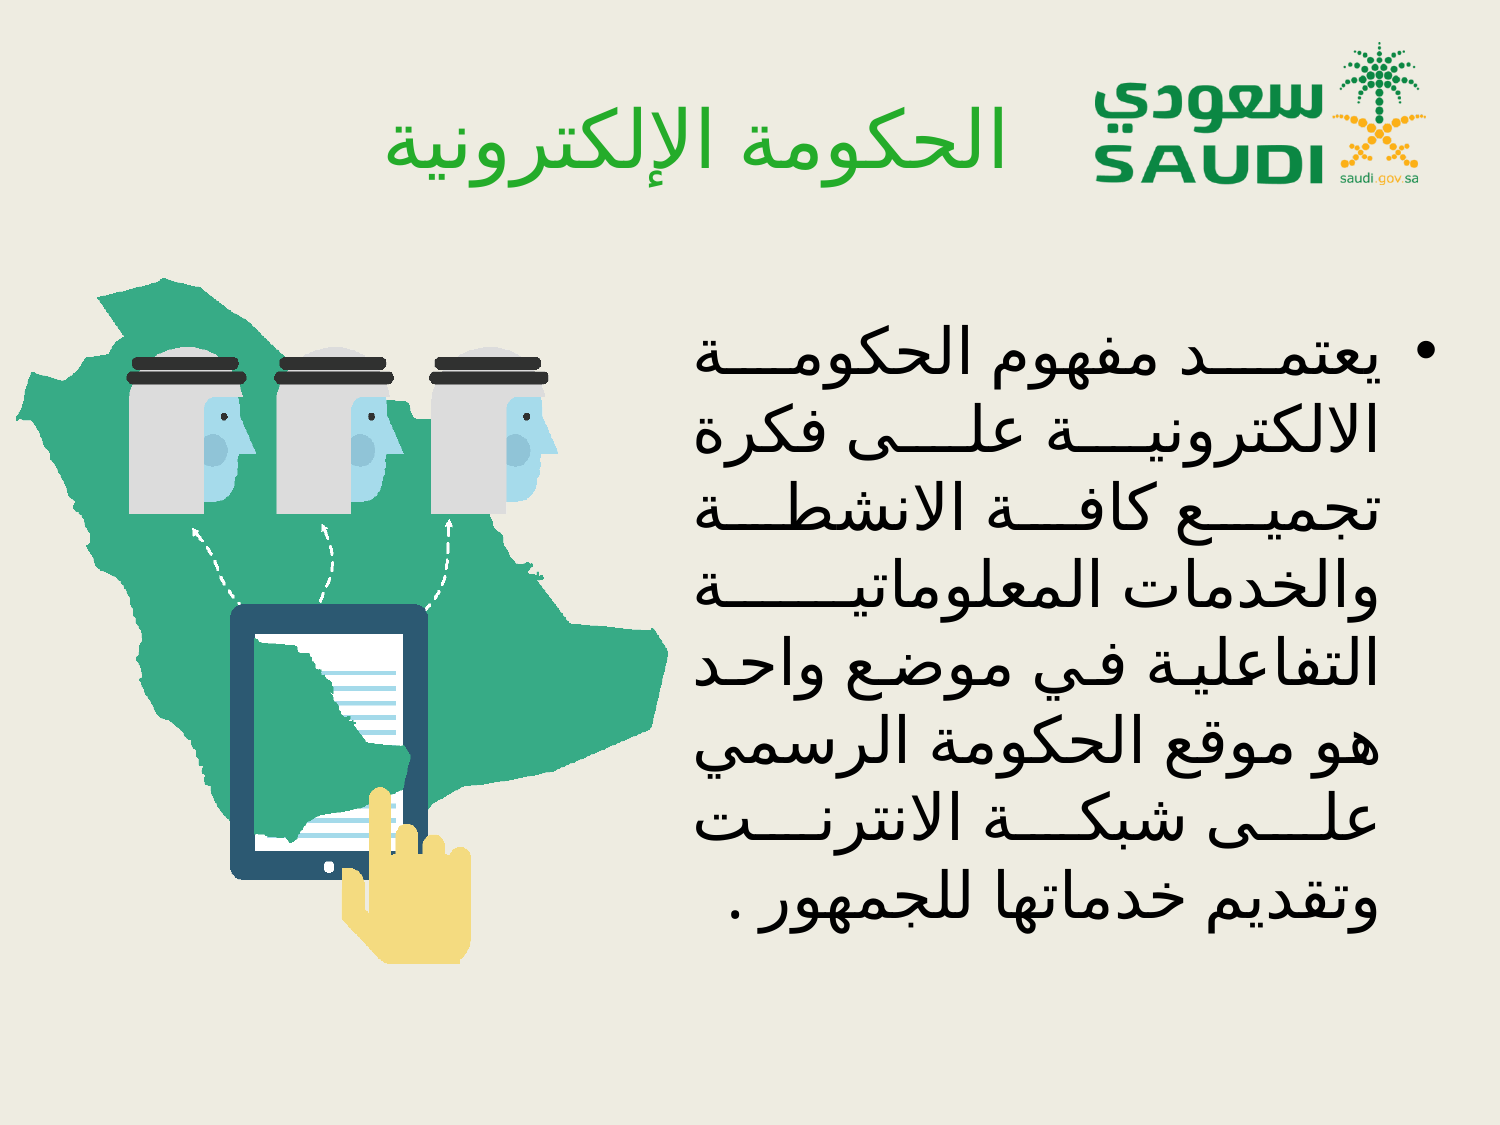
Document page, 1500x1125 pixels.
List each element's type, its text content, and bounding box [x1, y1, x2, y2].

list يعتمد مفهوم الحكومة الالكترونية على فكرة تجميع كافة الانشطة والخدمات المعلوماتية التفاعلية في موضع واحد هو موقع الحكومة الرسمي على شبكة الانترنت وتقديم خدماتها للجمهور . [677, 302, 1452, 1000]
title الحكومة الإلكترونية [360, 42, 1034, 231]
picture [16, 278, 668, 965]
picture [1095, 42, 1426, 185]
